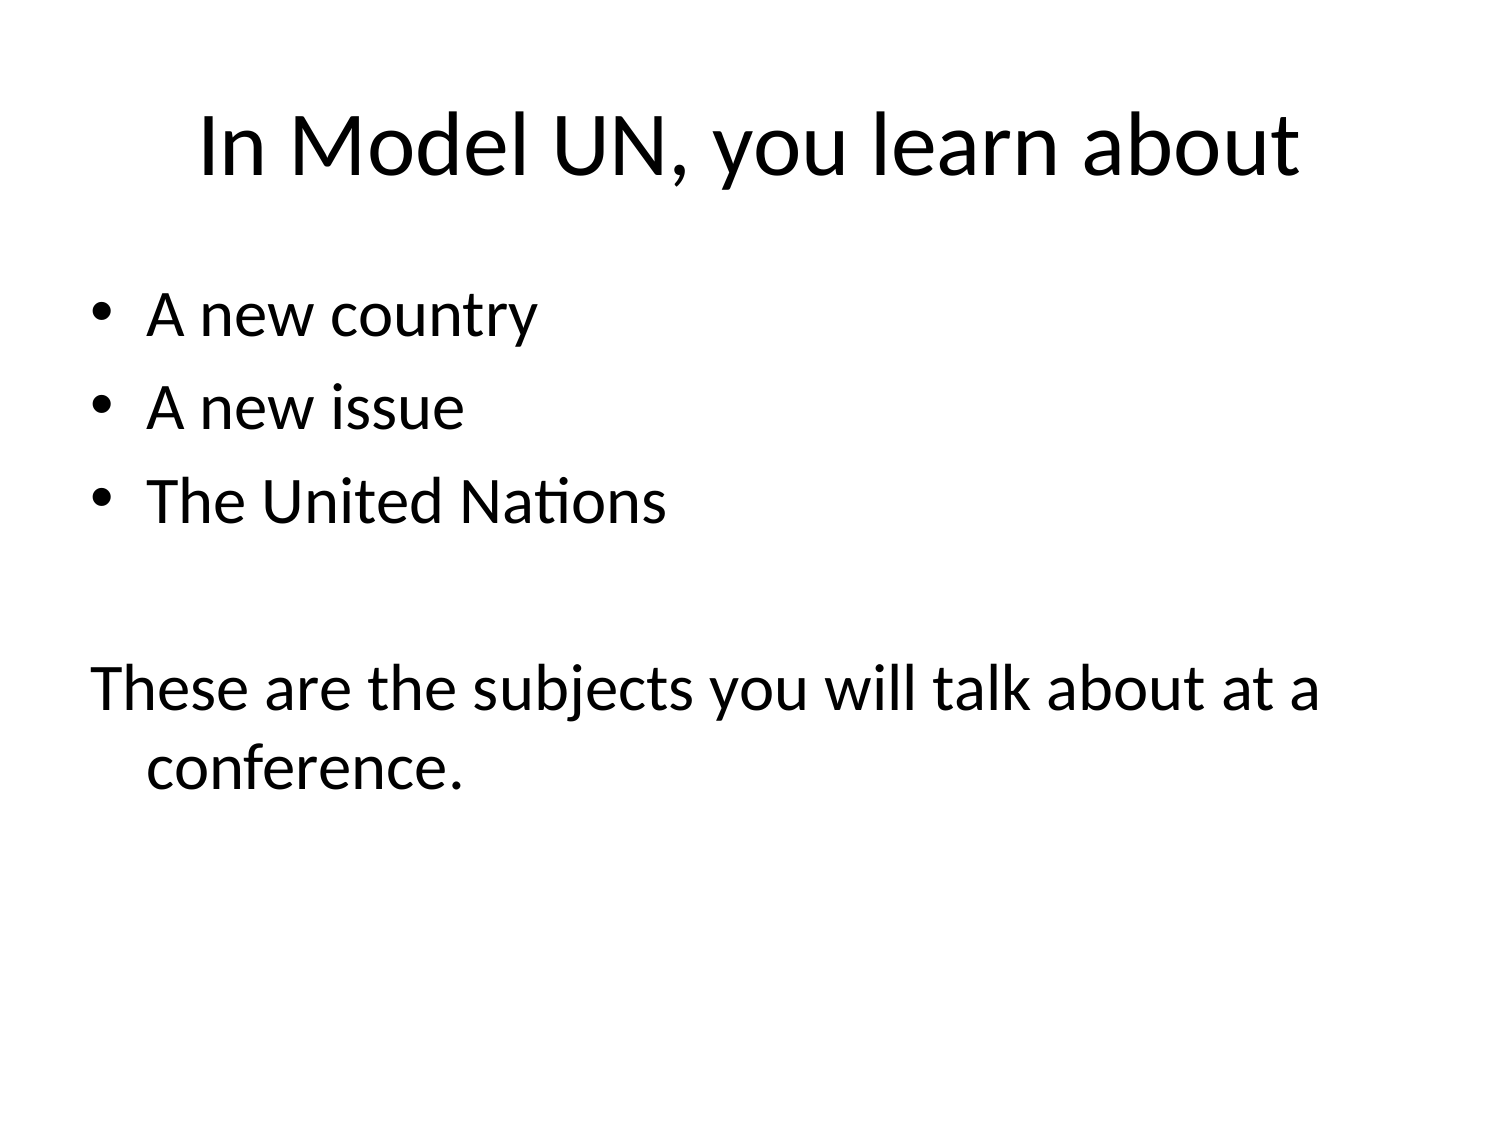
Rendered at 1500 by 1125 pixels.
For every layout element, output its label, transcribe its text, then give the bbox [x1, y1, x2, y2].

list A new country A new issue The United Nations These are the subjects you will talk about at a conference. [75, 262, 1425, 1005]
title In Model UN, you learn about [75, 45, 1425, 233]
